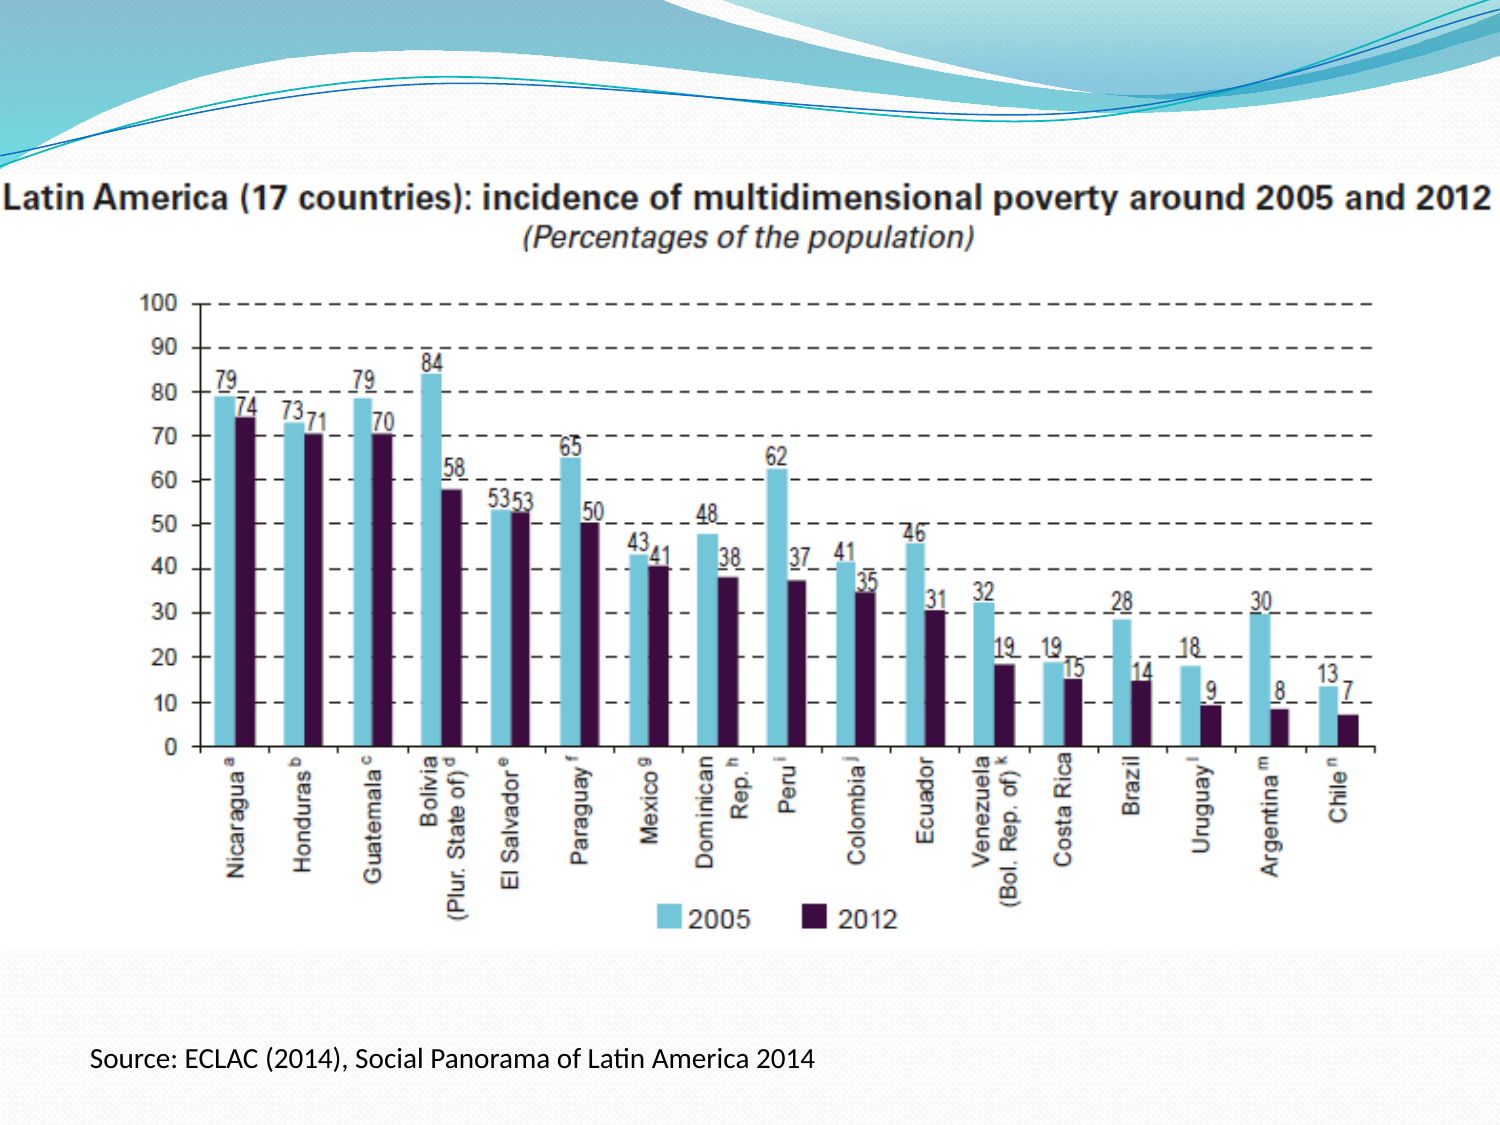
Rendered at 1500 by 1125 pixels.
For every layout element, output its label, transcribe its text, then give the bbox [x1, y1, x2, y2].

text_box Source: ECLAC (2014), Social Panorama of Latin America 2014 [75, 1031, 1313, 1082]
picture [0, 174, 1500, 951]
